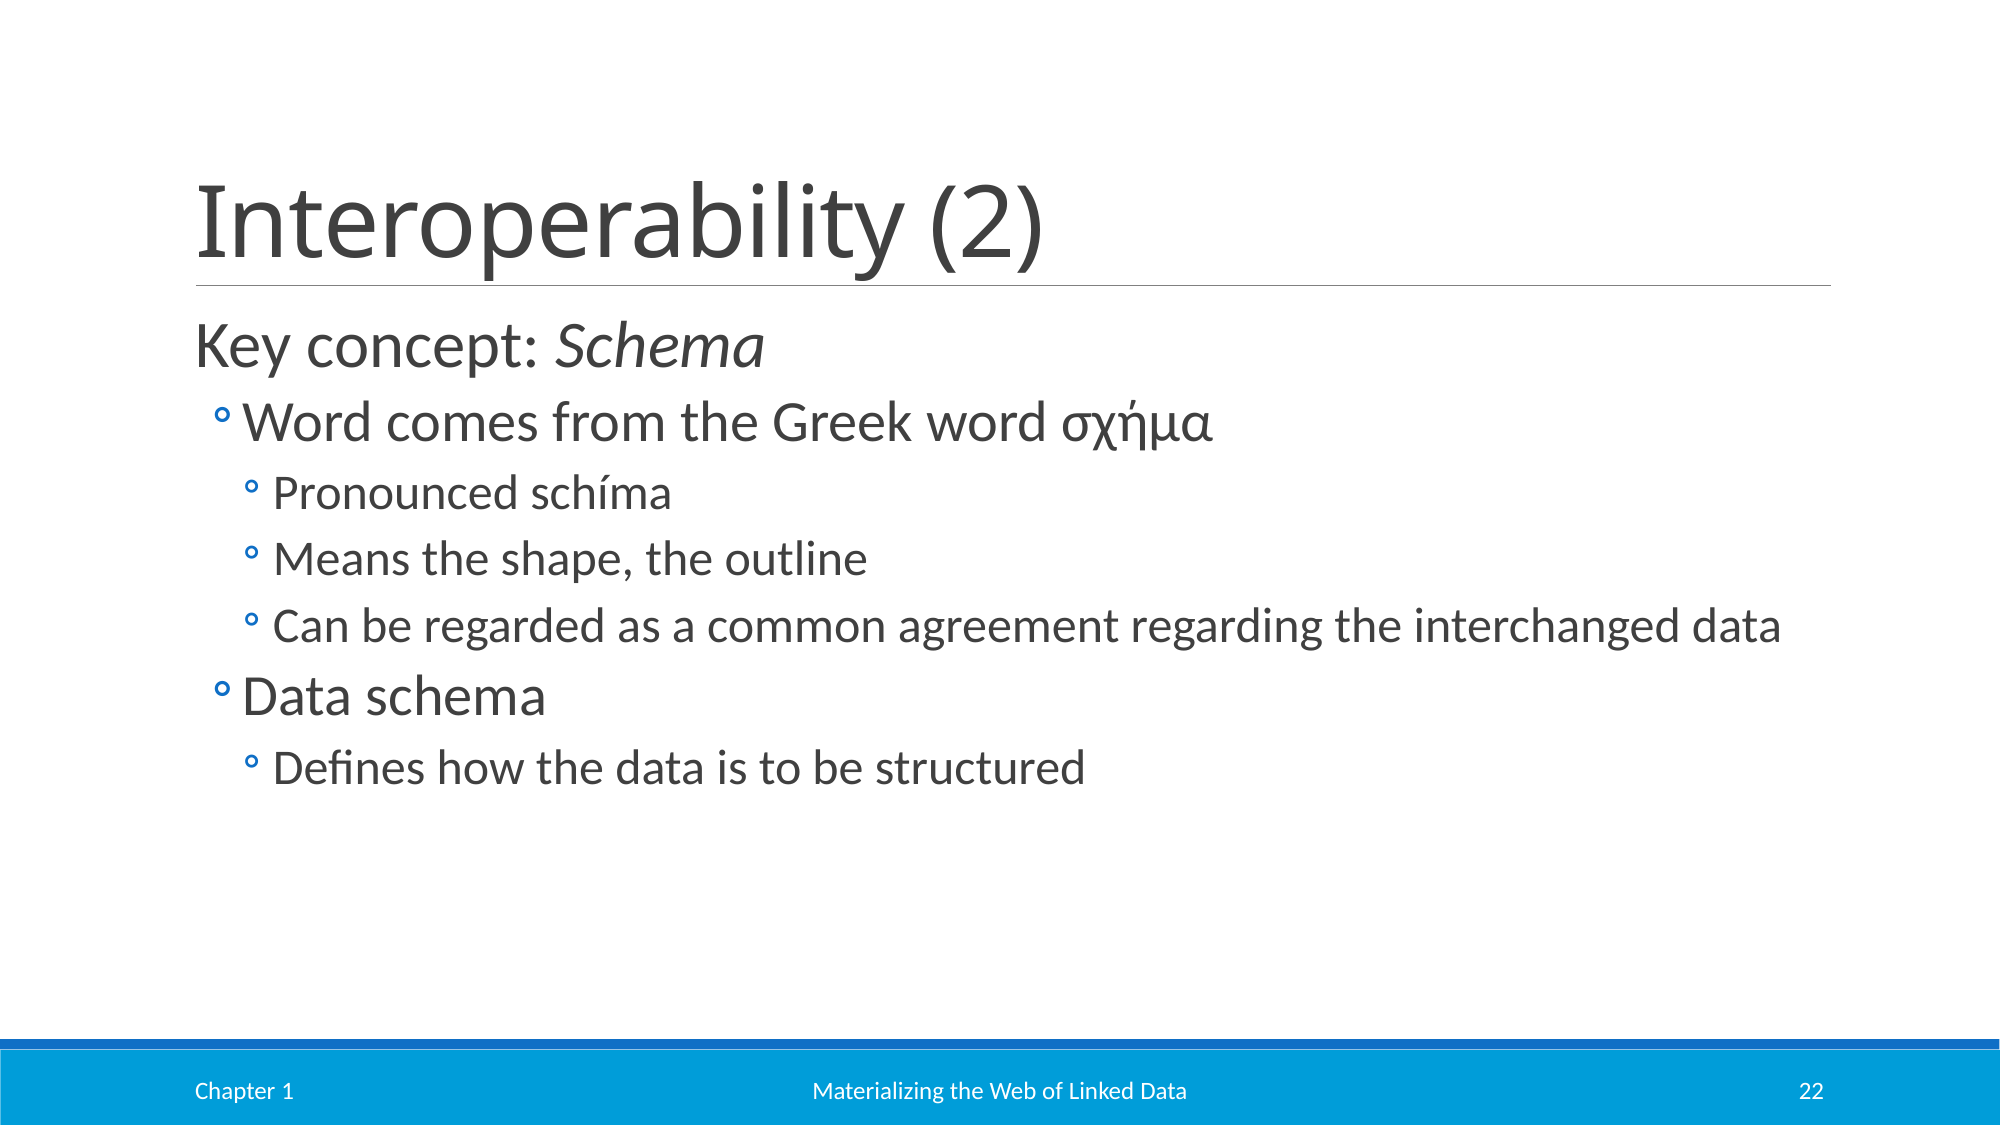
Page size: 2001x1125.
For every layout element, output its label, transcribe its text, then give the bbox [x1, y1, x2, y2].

title Interoperability (2) [180, 47, 1830, 285]
footer Materializing the Web of Linked Data [604, 1059, 1396, 1120]
list Key concept: Schema Word comes from the Greek word σχήμα Pronounced schíma Means the shape, the outline Can be regarded as a common agreement regarding the interchanged data Data schema Defines how the data is to be structured [180, 302, 1830, 963]
slide_number Chapter 1 [180, 1059, 586, 1120]
slide_number 22 [1624, 1059, 1840, 1120]
